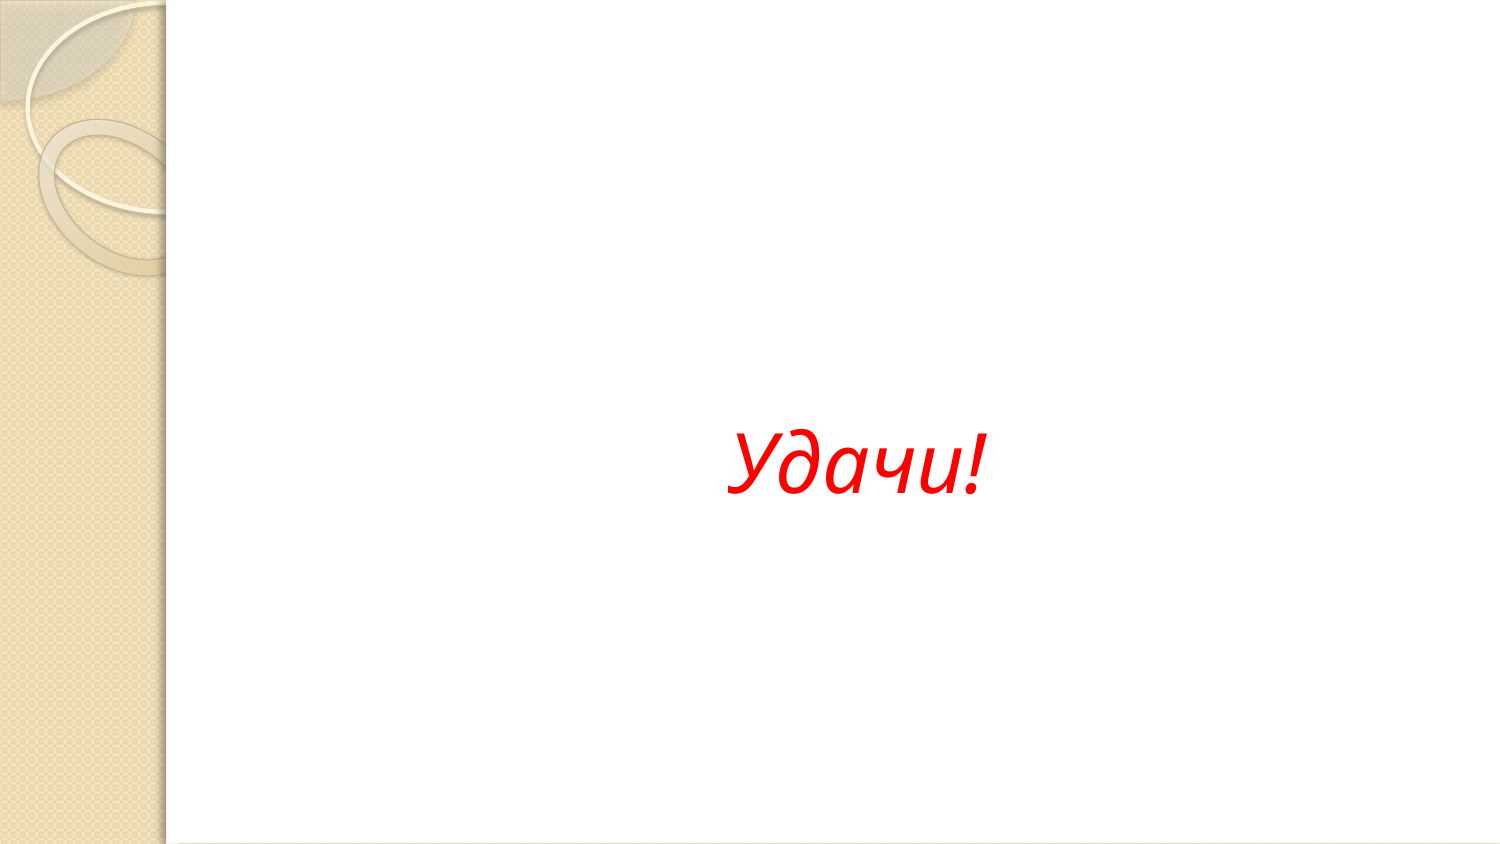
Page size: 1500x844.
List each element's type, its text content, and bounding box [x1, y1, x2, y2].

list Удачи! [235, 178, 1466, 769]
